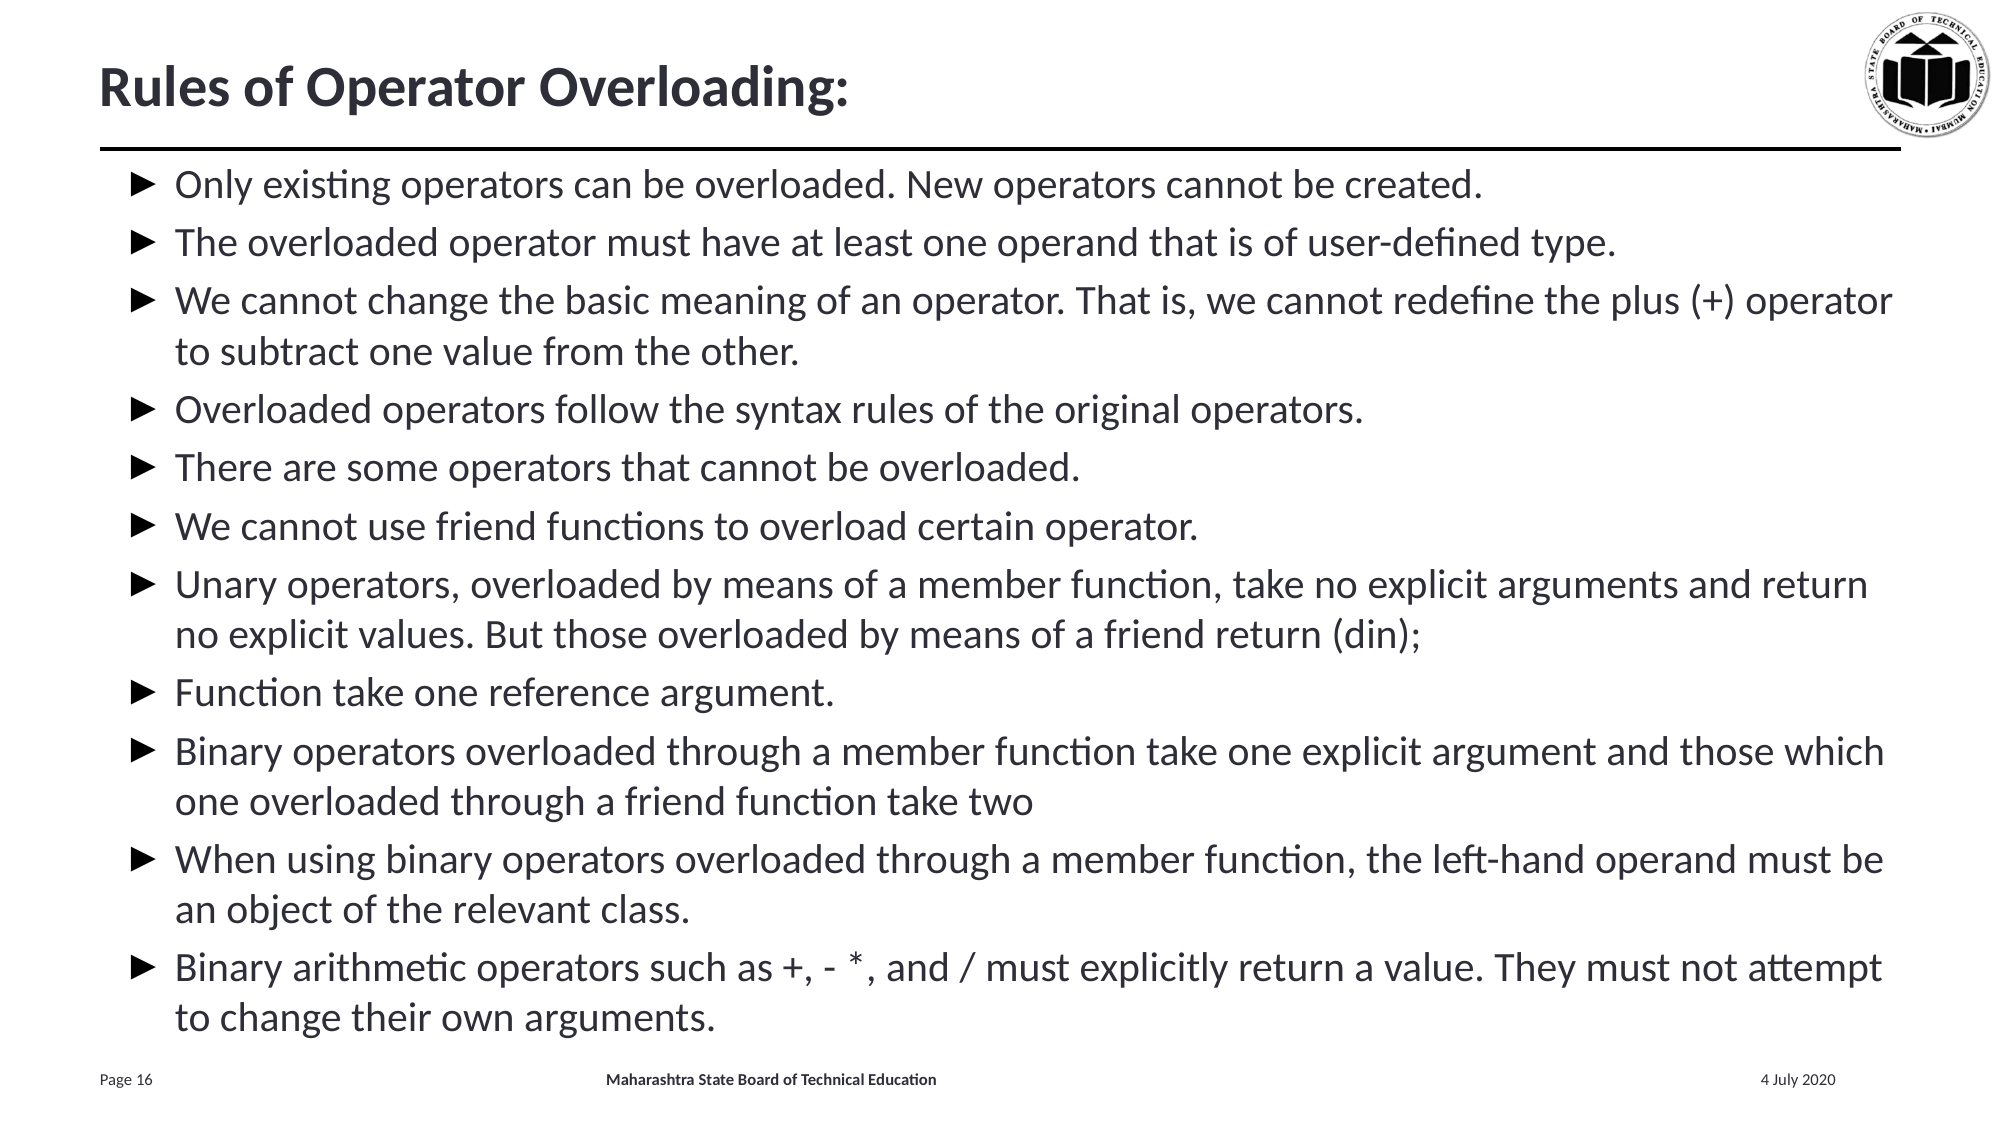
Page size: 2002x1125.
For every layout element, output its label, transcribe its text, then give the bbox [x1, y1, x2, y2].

title Rules of Operator Overloading: [100, 48, 1901, 146]
picture [1852, 0, 2001, 149]
list Only existing operators can be overloaded. New operators cannot be created. The overloaded operator must have at least one operand that is of user-defined type. We cannot change the basic meaning of an operator. That is, we cannot redefine the plus (+) operator to subtract one value from the other. Overloaded operators follow the syntax rules of the original operators. There are some operators that cannot be overloaded. We cannot use friend functions to overload certain operator. Unary operators, overloaded by means of a member function, take no explicit arguments and return no explicit values. But those overloaded by means of a friend return (din); Function take one reference argument. Binary operators overloaded through a member function take one explicit argument and those which one overloaded through a friend function take two When using binary operators overloaded through a member function, the left-hand operand must be an object of the relevant class. Binary arithmetic operators such as +, - *, and / must explicitly return a value. They must not attempt to change their own arguments. [100, 156, 1901, 1058]
